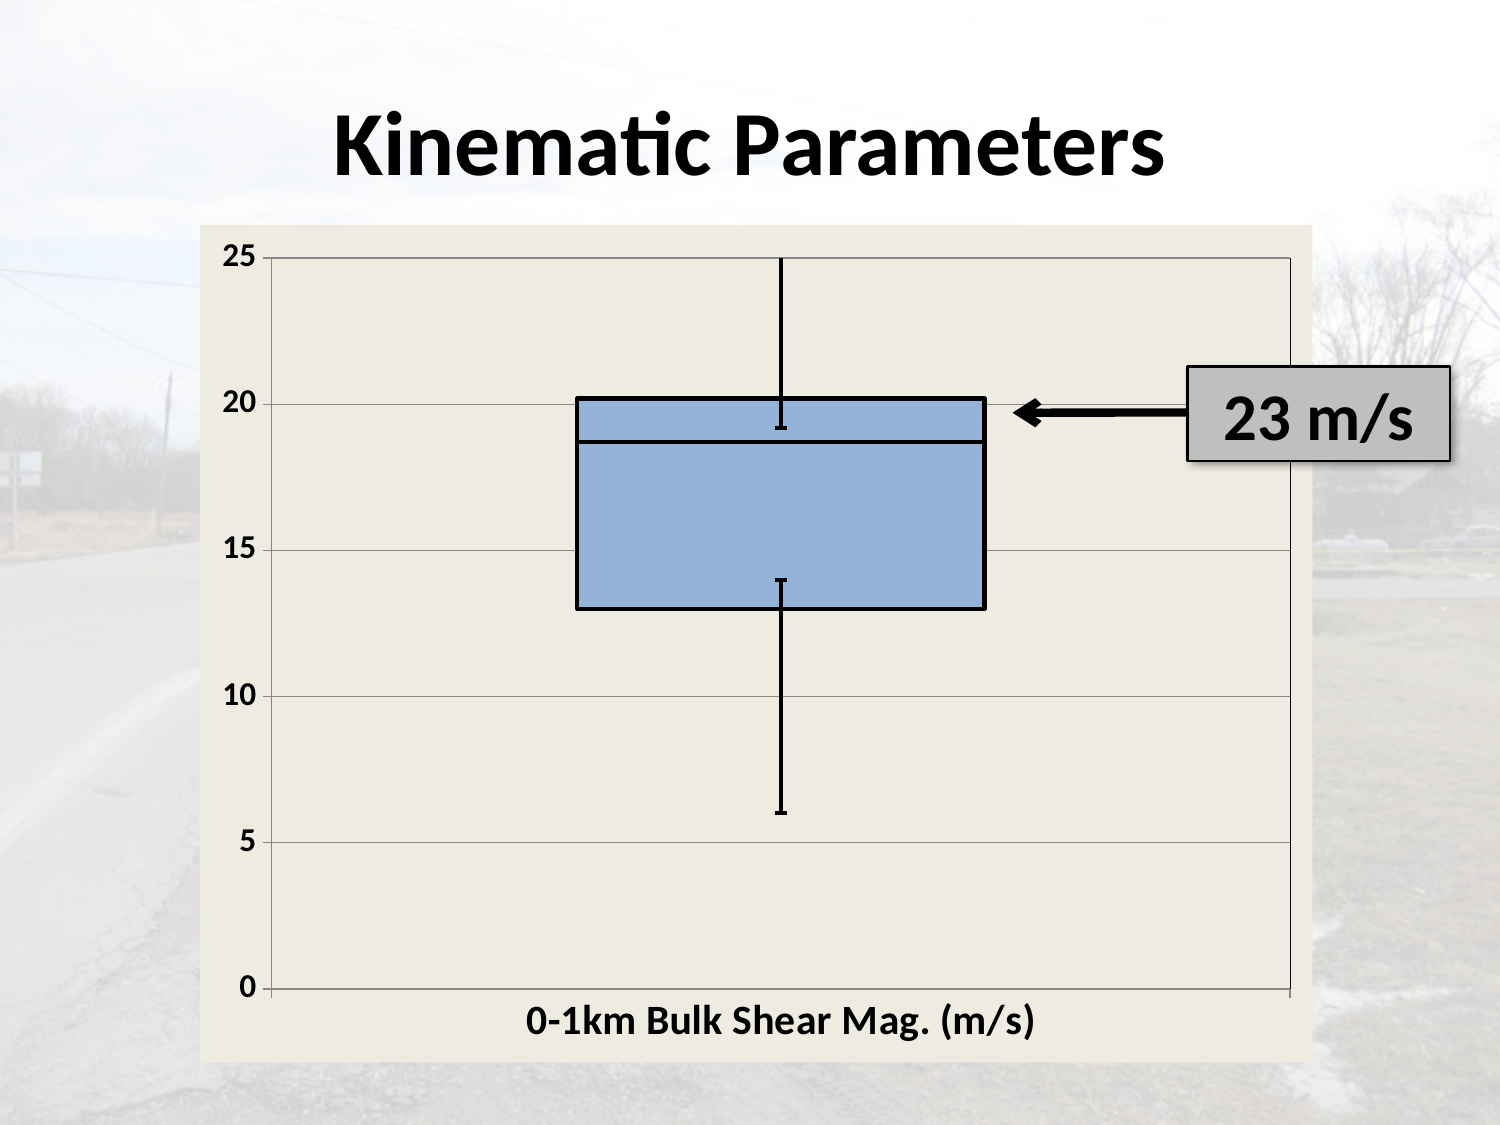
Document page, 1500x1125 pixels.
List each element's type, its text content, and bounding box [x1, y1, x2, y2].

title Kinematic Parameters [75, 45, 1425, 233]
text_box 23 m/s [1316, 366, 1450, 462]
chart [199, 224, 1313, 1063]
